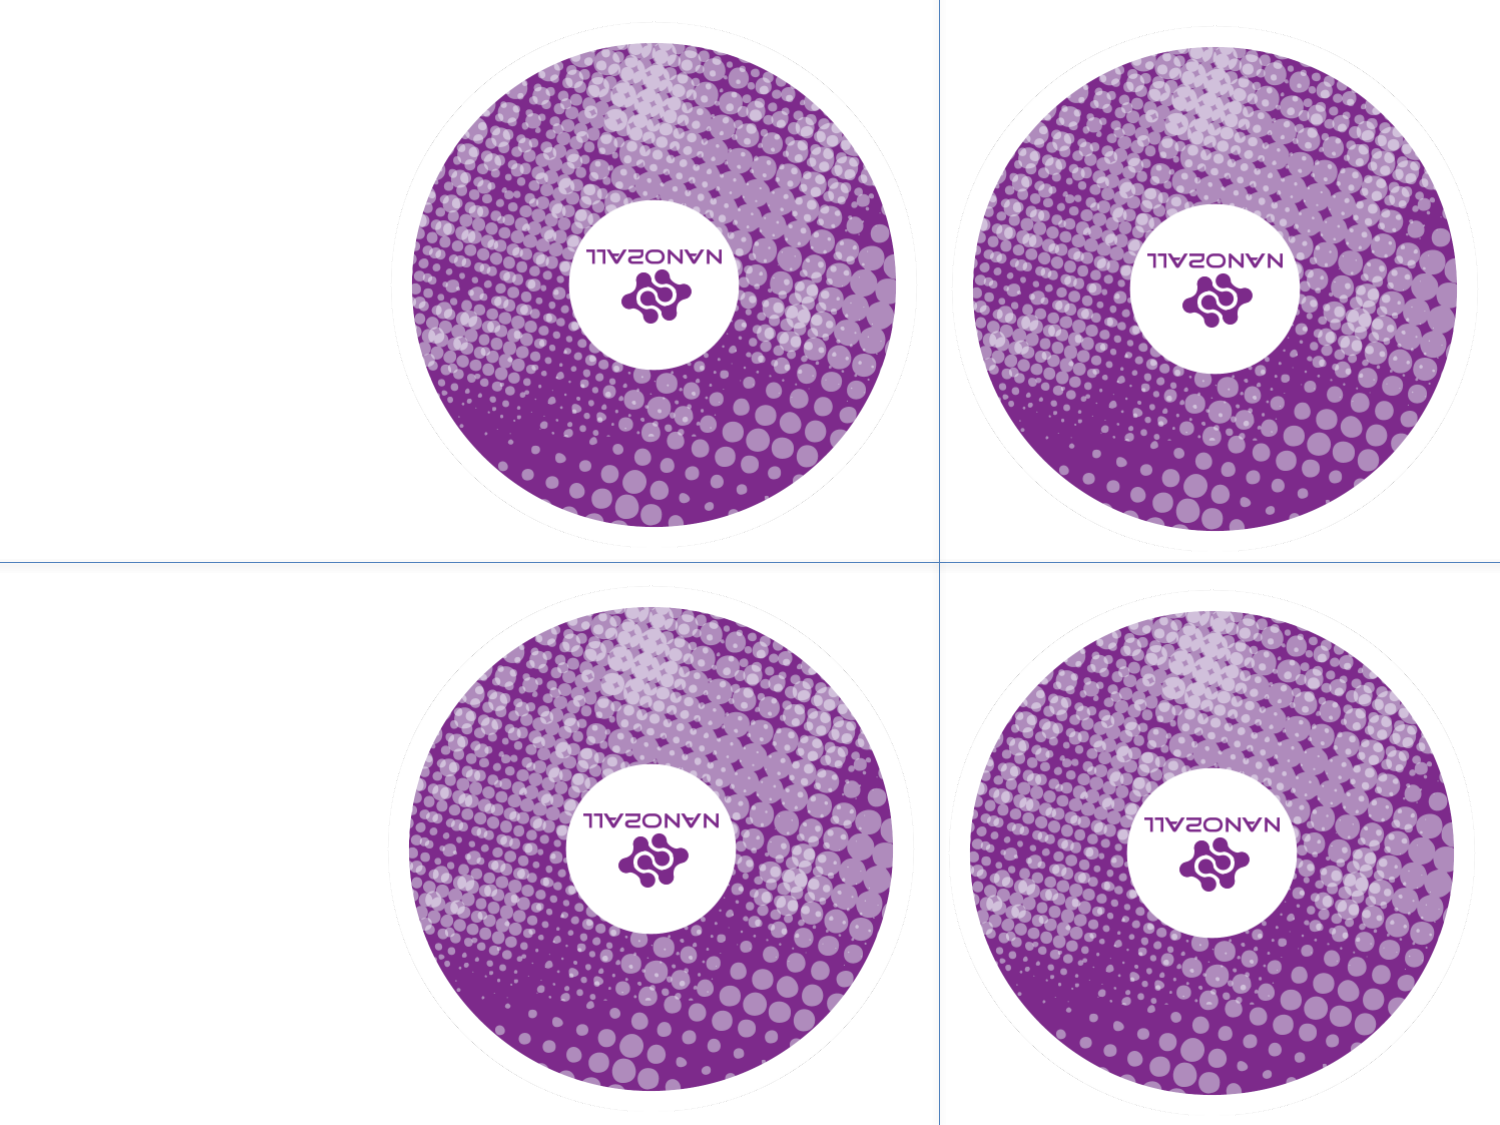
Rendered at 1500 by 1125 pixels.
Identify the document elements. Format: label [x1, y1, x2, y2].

picture [370, 568, 1493, 1125]
picture [372, 4, 1496, 570]
